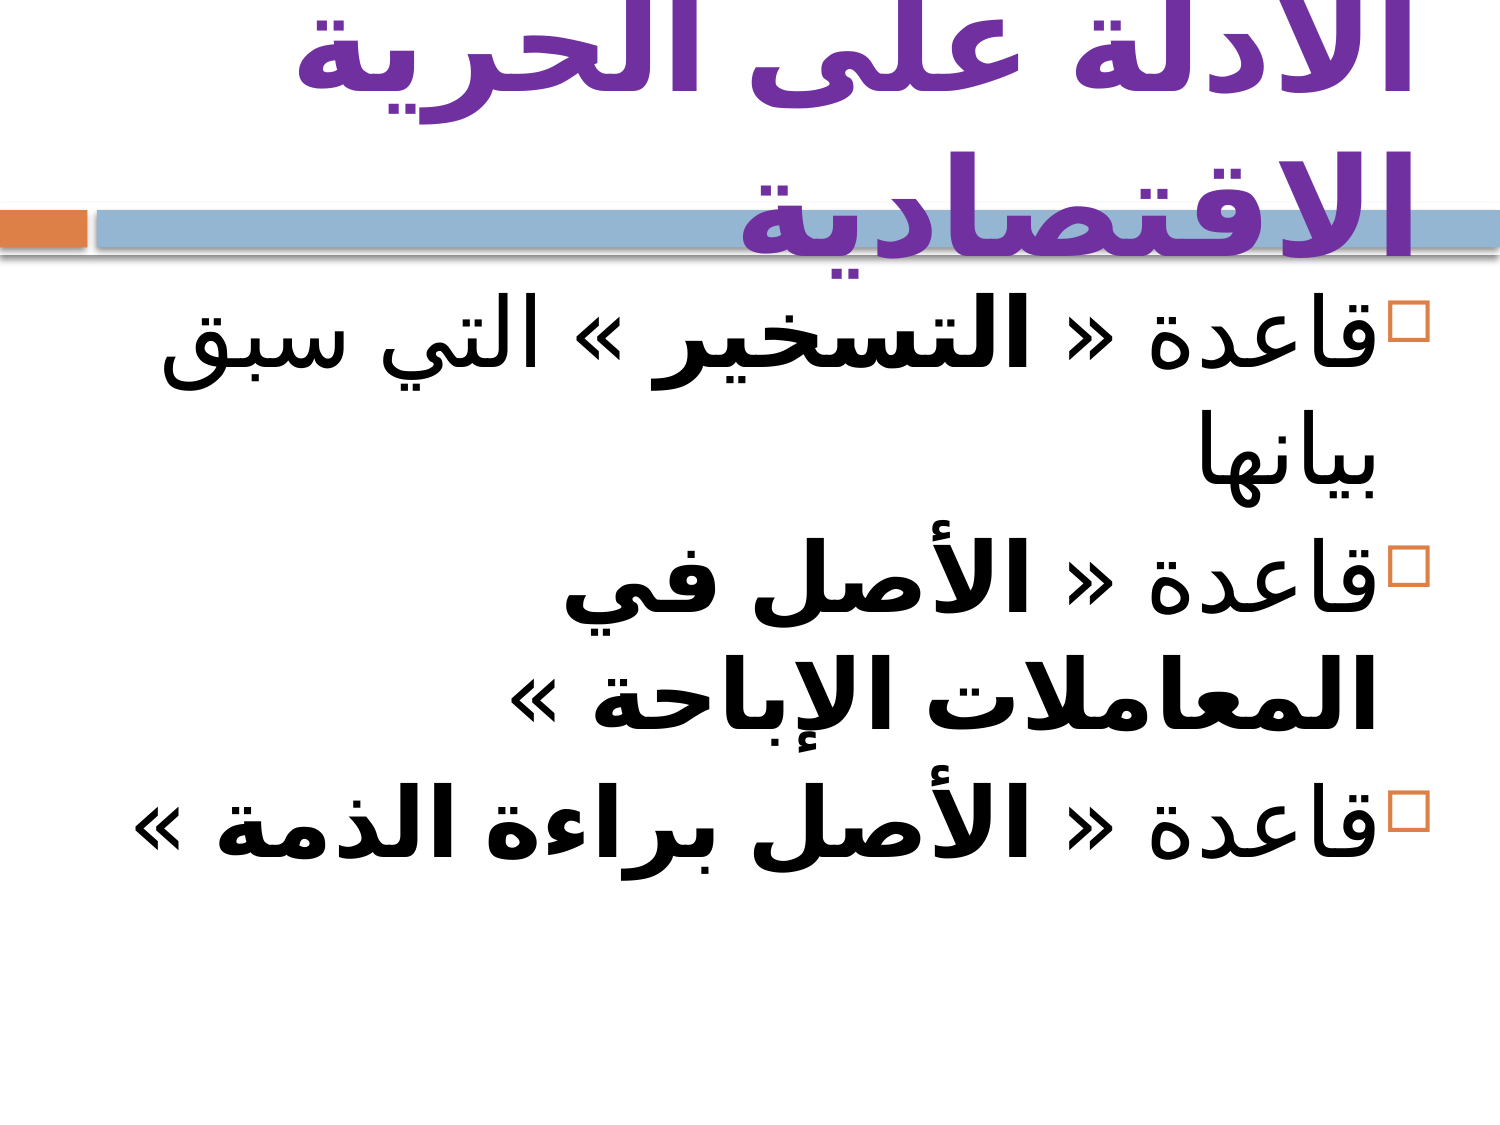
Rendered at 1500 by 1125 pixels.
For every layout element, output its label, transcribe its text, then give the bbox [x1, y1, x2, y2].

title الأدلة على الحرية الاقتصادية [100, 37, 1438, 200]
list قاعدة « التسخير » التي سبق بيانها قاعدة « الأصل في المعاملات الإباحة » قاعدة « الأصل براءة الذمة » [100, 262, 1438, 1000]
